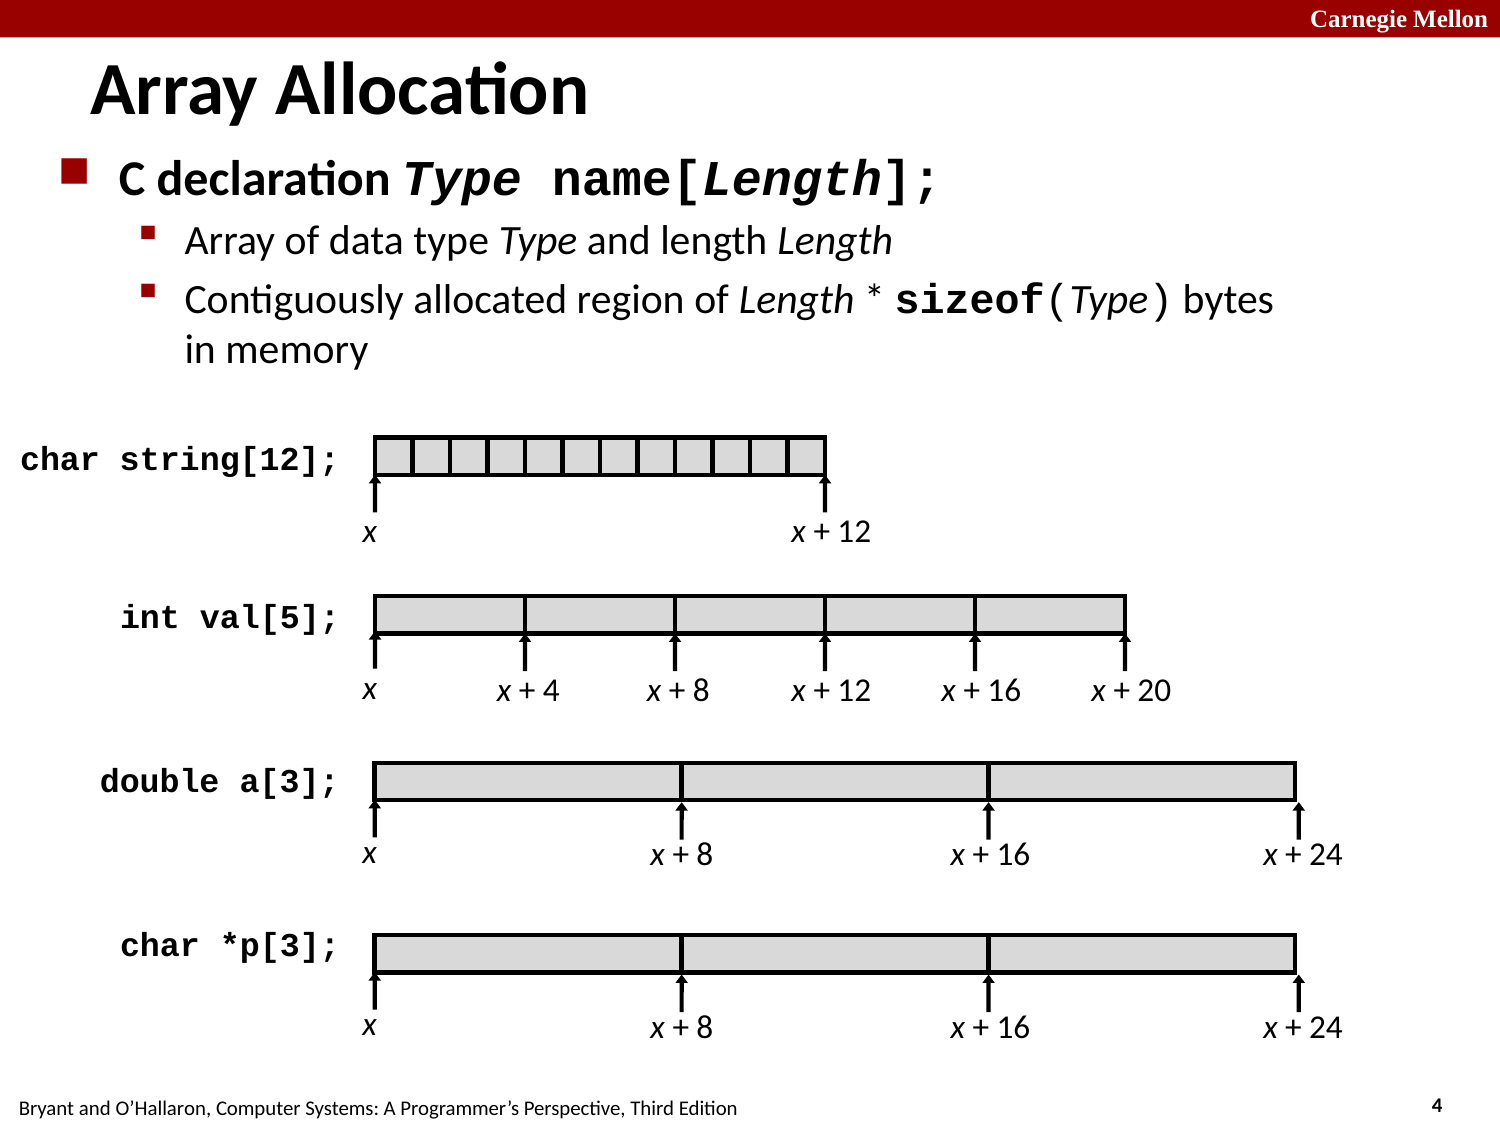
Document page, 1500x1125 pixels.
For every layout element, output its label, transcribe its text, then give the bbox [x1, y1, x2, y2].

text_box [336, 934, 1387, 1054]
text_box double a[3]; [84, 751, 355, 807]
list C declaration Type name[Length]; Array of data type Type and length Length Contiguously allocated region of Length * sizeof(Type) bytes in memory [47, 137, 1411, 403]
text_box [337, 595, 1213, 717]
text_box char string[12]; [4, 429, 355, 485]
title Array Allocation [74, 37, 1051, 132]
text_box char *p[3]; [104, 915, 355, 970]
text_box int val[5]; [104, 588, 355, 643]
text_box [336, 762, 1387, 881]
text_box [337, 437, 913, 558]
